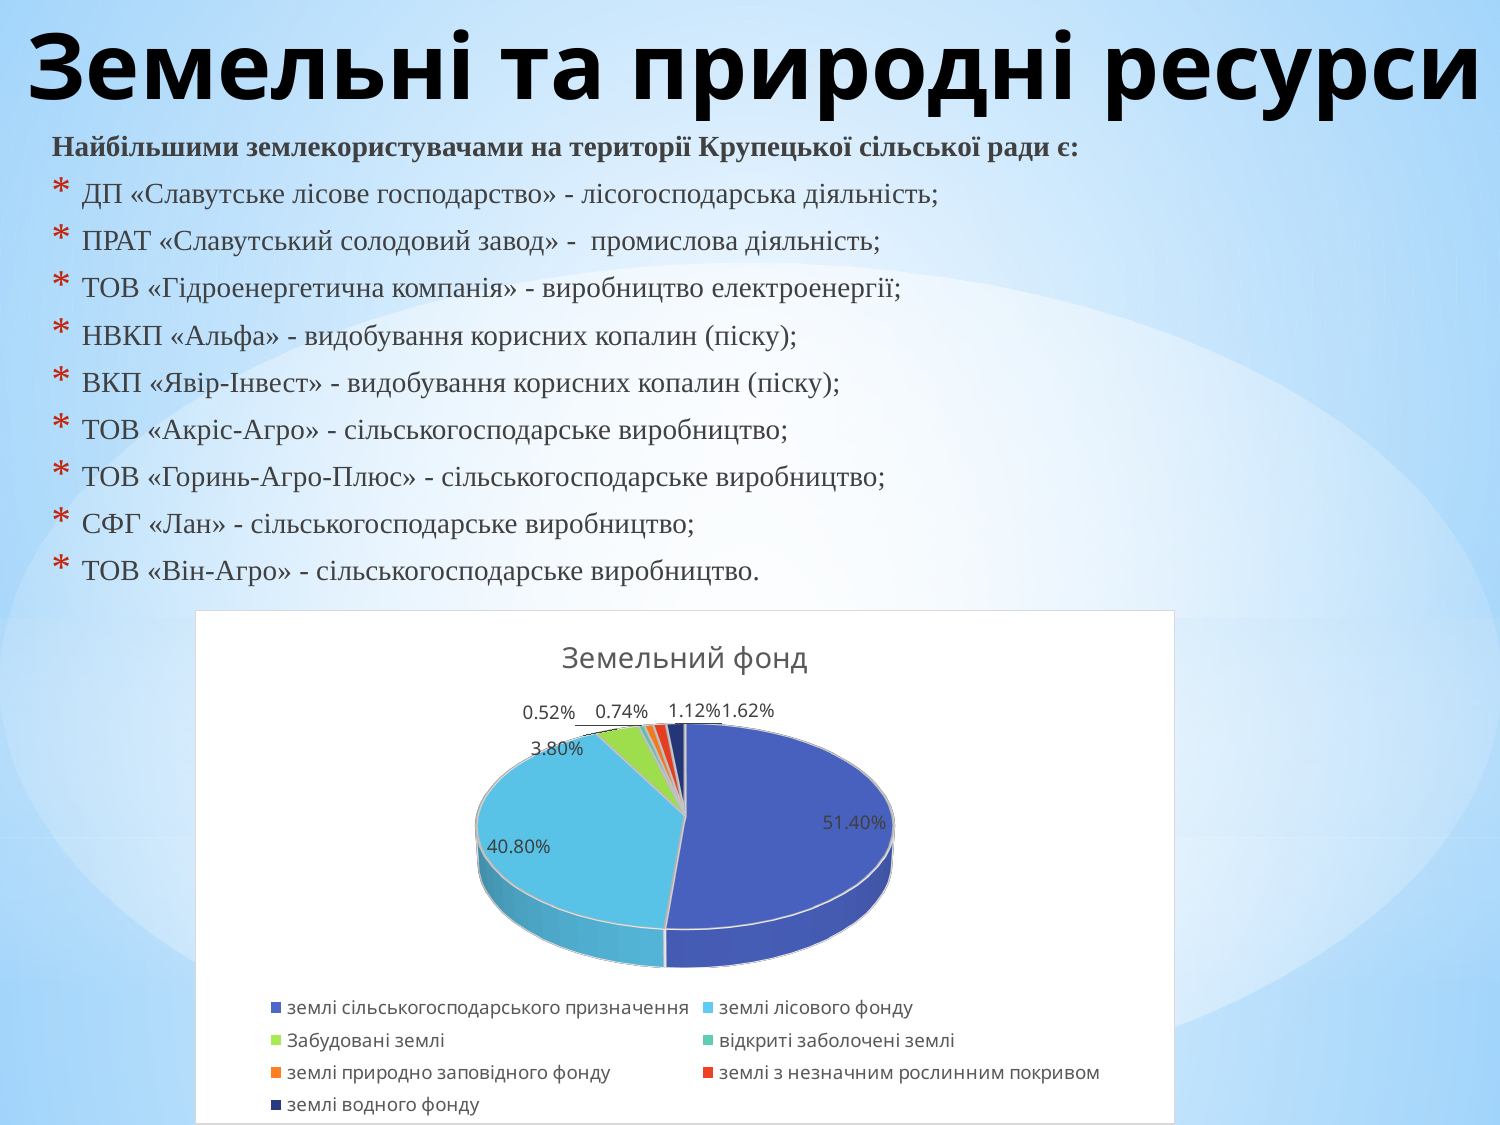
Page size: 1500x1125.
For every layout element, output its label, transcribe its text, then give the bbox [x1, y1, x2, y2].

list Найбільшими землекористувачами на території Крупецької сільської ради є: ДП «Славутське лісове господарство» - лісогосподарська діяльність; ПРАТ «Славутський солодовий завод» - промислова діяльність; ТОВ «Гідроенергетична компанія» - виробництво електроенергії; НВКП «Альфа» - видобування корисних копалин (піску); ВКП «Явір-Інвест» - видобування корисних копалин (піску); ТОВ «Акріс-Агро» - сільськогосподарське виробництво; ТОВ «Горинь-Агро-Плюс» - сільськогосподарське виробництво; СФГ «Лан» - сільськогосподарське виробництво; ТОВ «Він-Агро» - сільськогосподарське виробництво. [29, 120, 1483, 690]
title Земельні та природні ресурси [0, 0, 1500, 188]
chart [194, 609, 1176, 1125]
